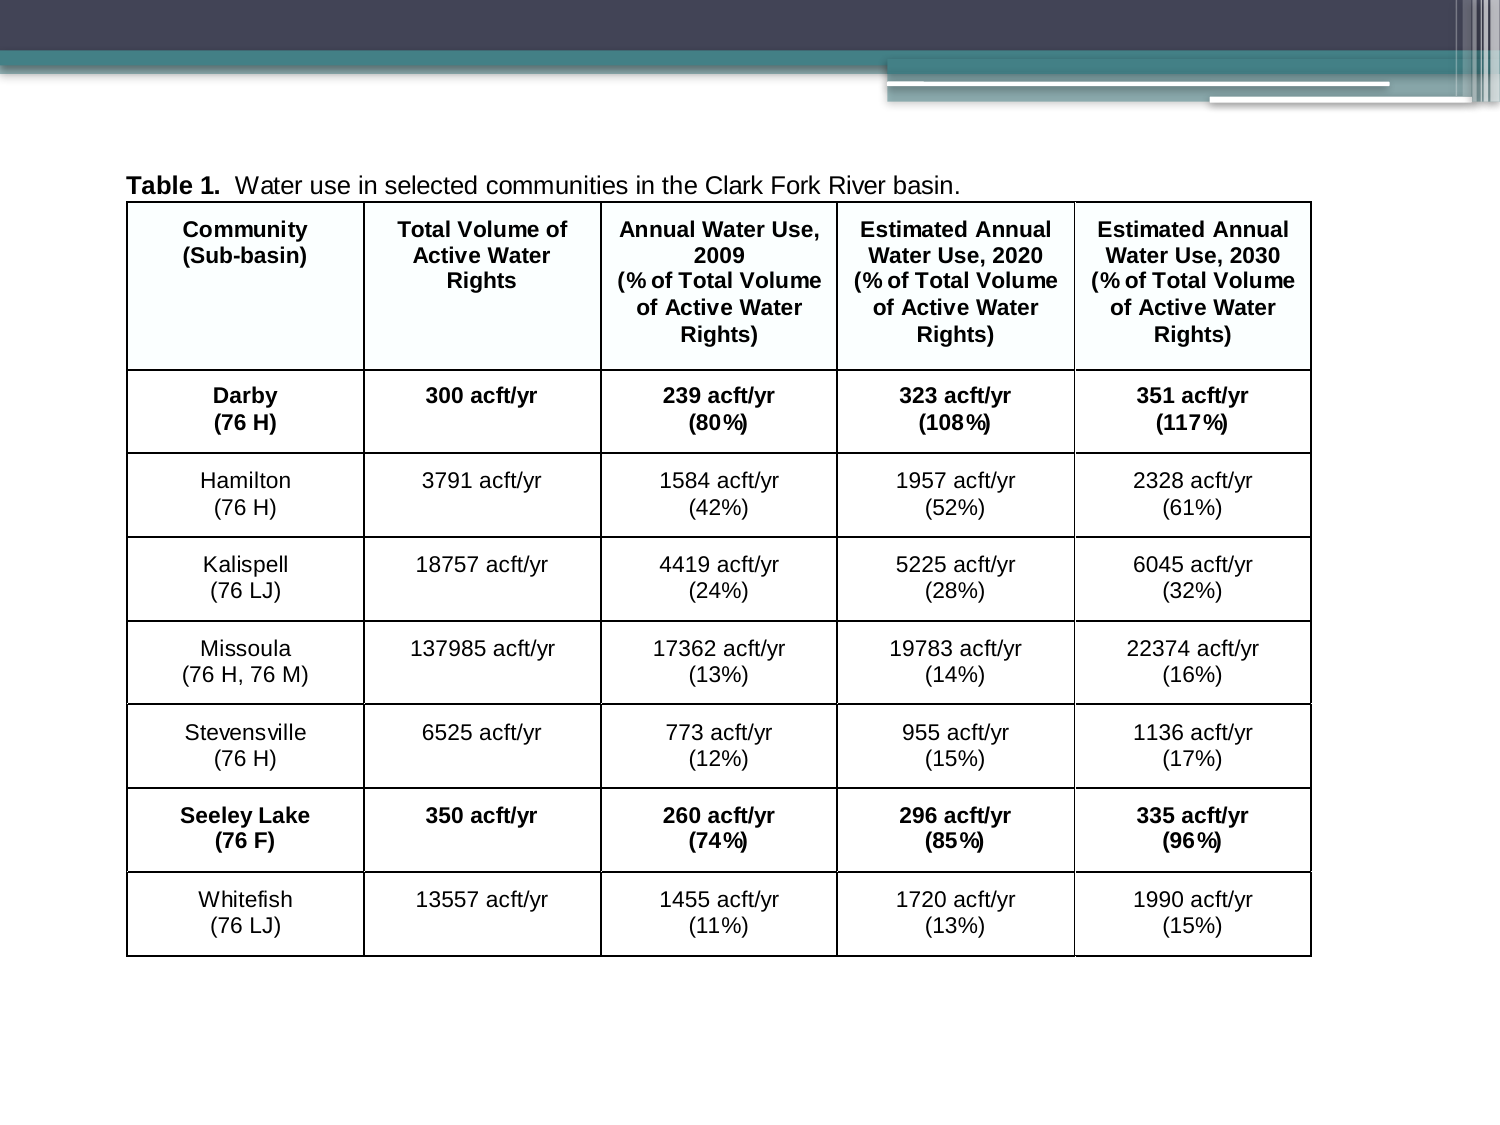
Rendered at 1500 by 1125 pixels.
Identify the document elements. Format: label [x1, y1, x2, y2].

list [112, 137, 1364, 1094]
